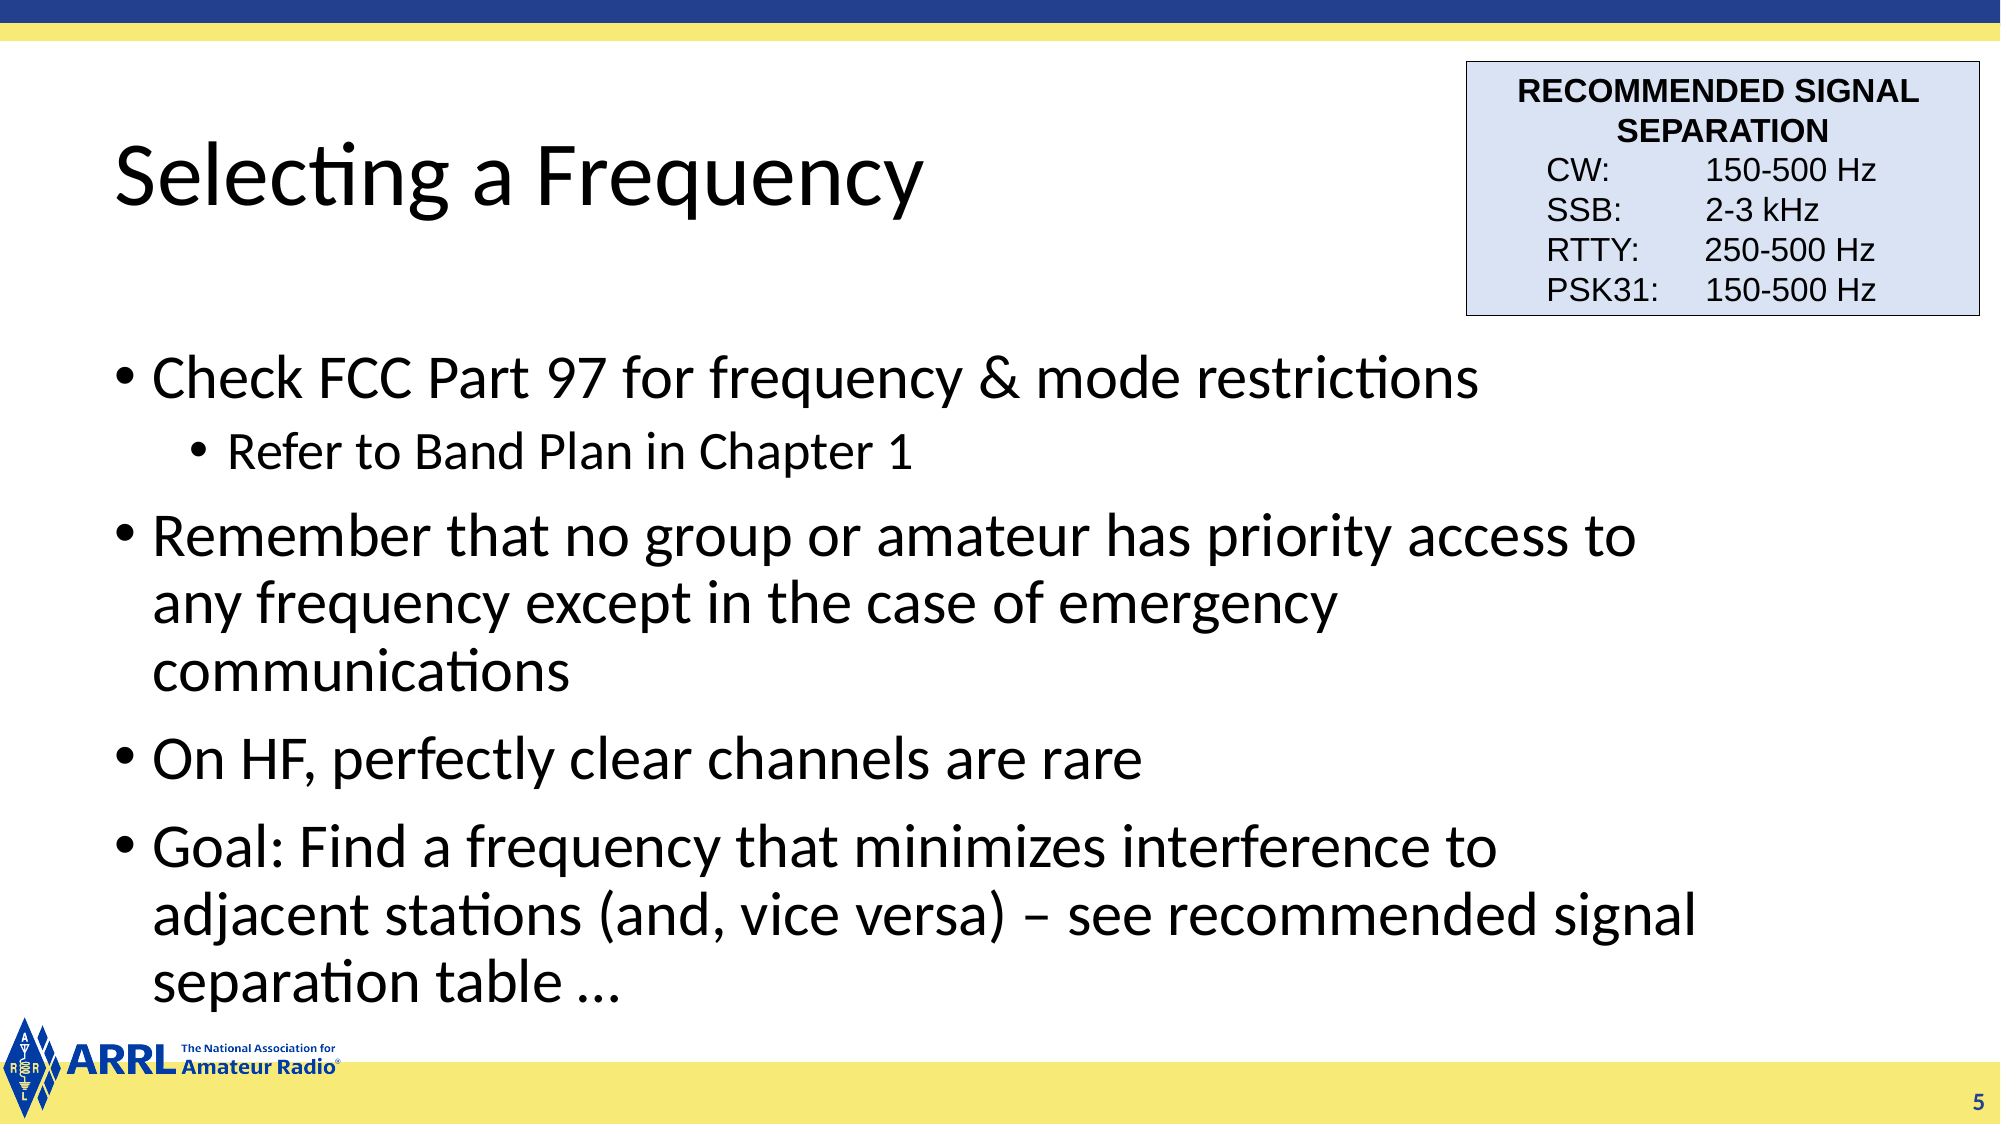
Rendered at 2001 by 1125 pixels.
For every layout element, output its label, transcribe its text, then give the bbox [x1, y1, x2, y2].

text_box RECOMMENDED SIGNAL SEPARATION CW: 150-500 Hz SSB: 2-3 kHz RTTY: 250-500 Hz PSK31: 150-500 Hz [1466, 61, 1980, 316]
list Check FCC Part 97 for frequency & mode restrictions Refer to Band Plan in Chapter 1 Remember that no group or amateur has priority access to any frequency except in the case of emergency communications On HF, perfectly clear channels are rare Goal: Find a frequency that minimizes interference to adjacent stations (and, vice versa) – see recommended signal separation table … [99, 337, 1738, 1025]
title Selecting a Frequency [99, 118, 1466, 262]
picture [1, 1015, 342, 1121]
